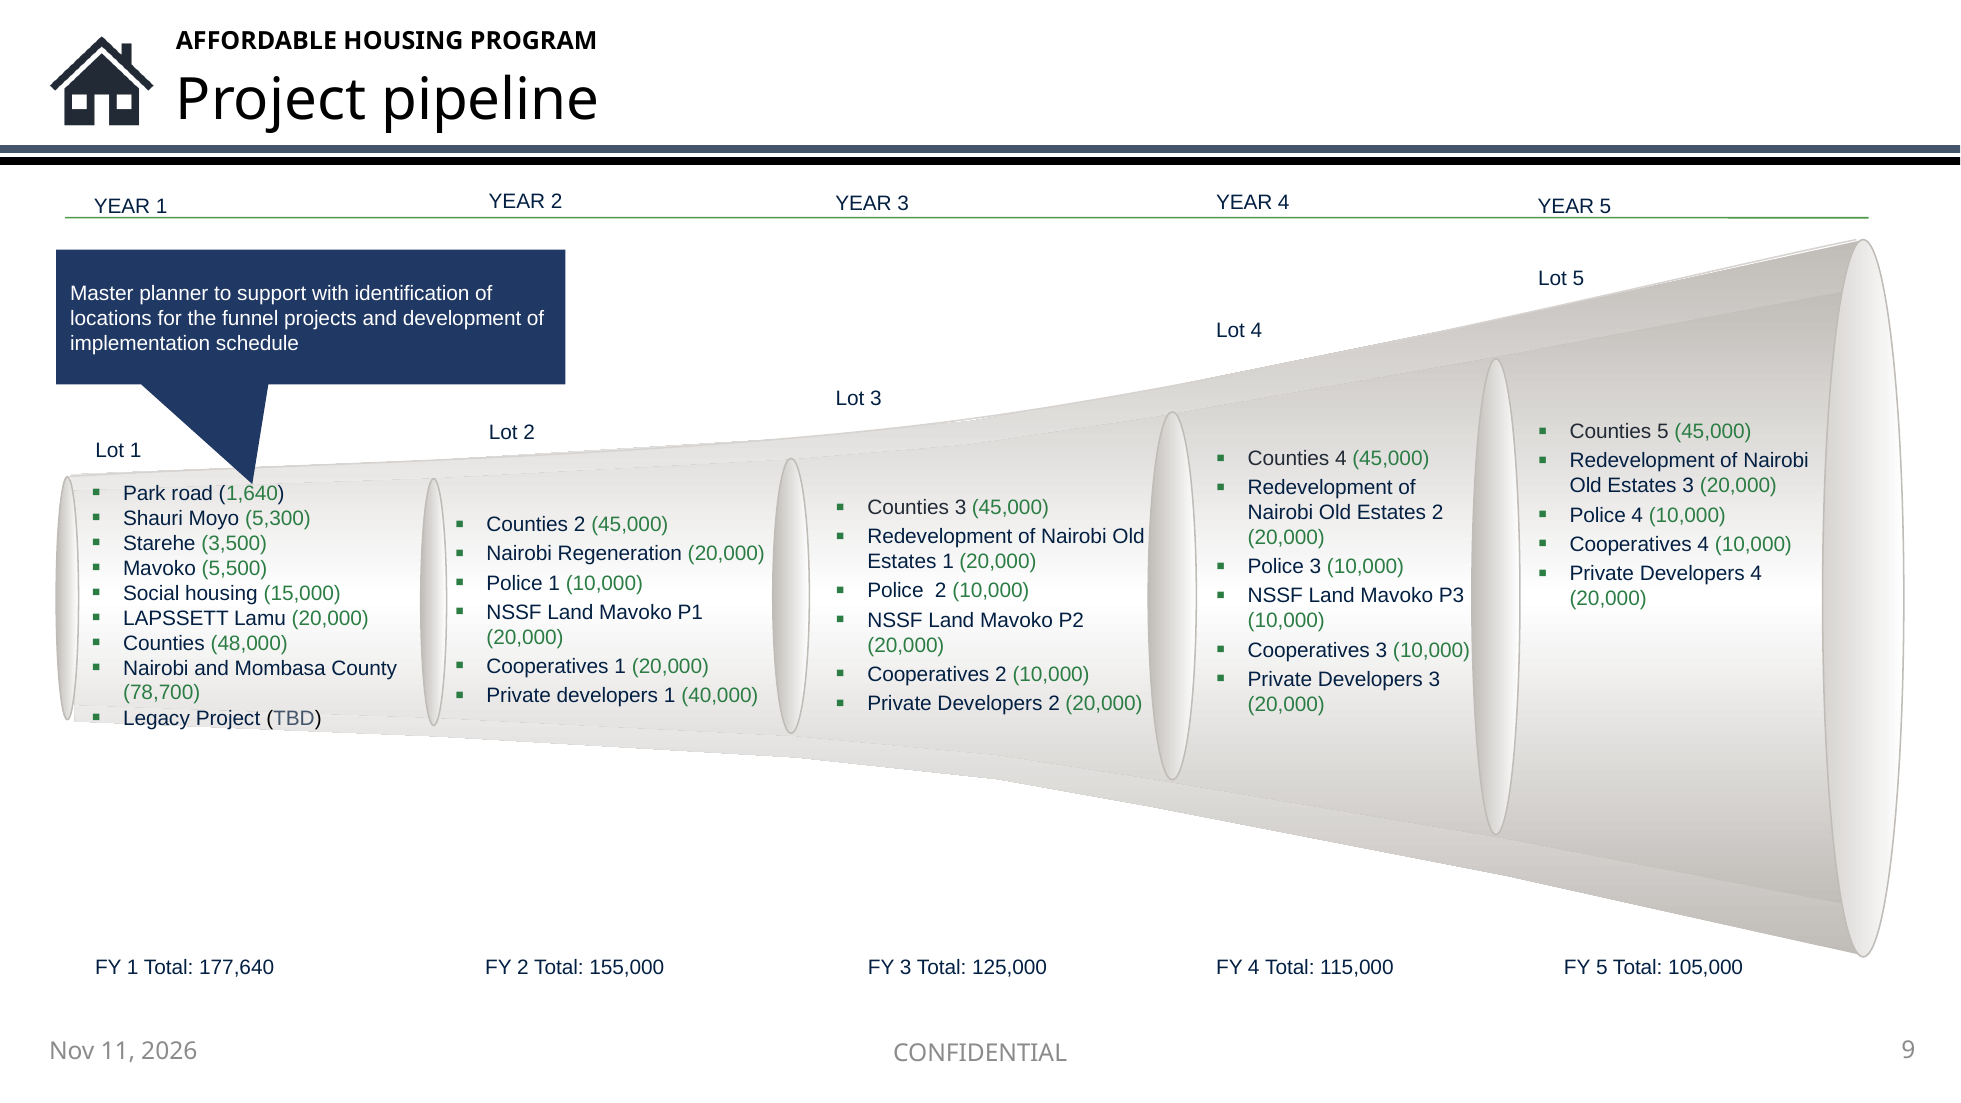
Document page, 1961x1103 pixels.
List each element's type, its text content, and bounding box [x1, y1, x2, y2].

title Project pipeline [160, 57, 1931, 144]
footer CONFIDENTIAL [649, 1021, 1311, 1081]
slide_number Jan-19 [34, 1022, 476, 1081]
list AFFORDABLE HOUSING PROGRAM [160, 20, 1931, 54]
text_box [56, 186, 1904, 979]
picture [42, 21, 161, 140]
slide_number 9 [1489, 1021, 1931, 1081]
